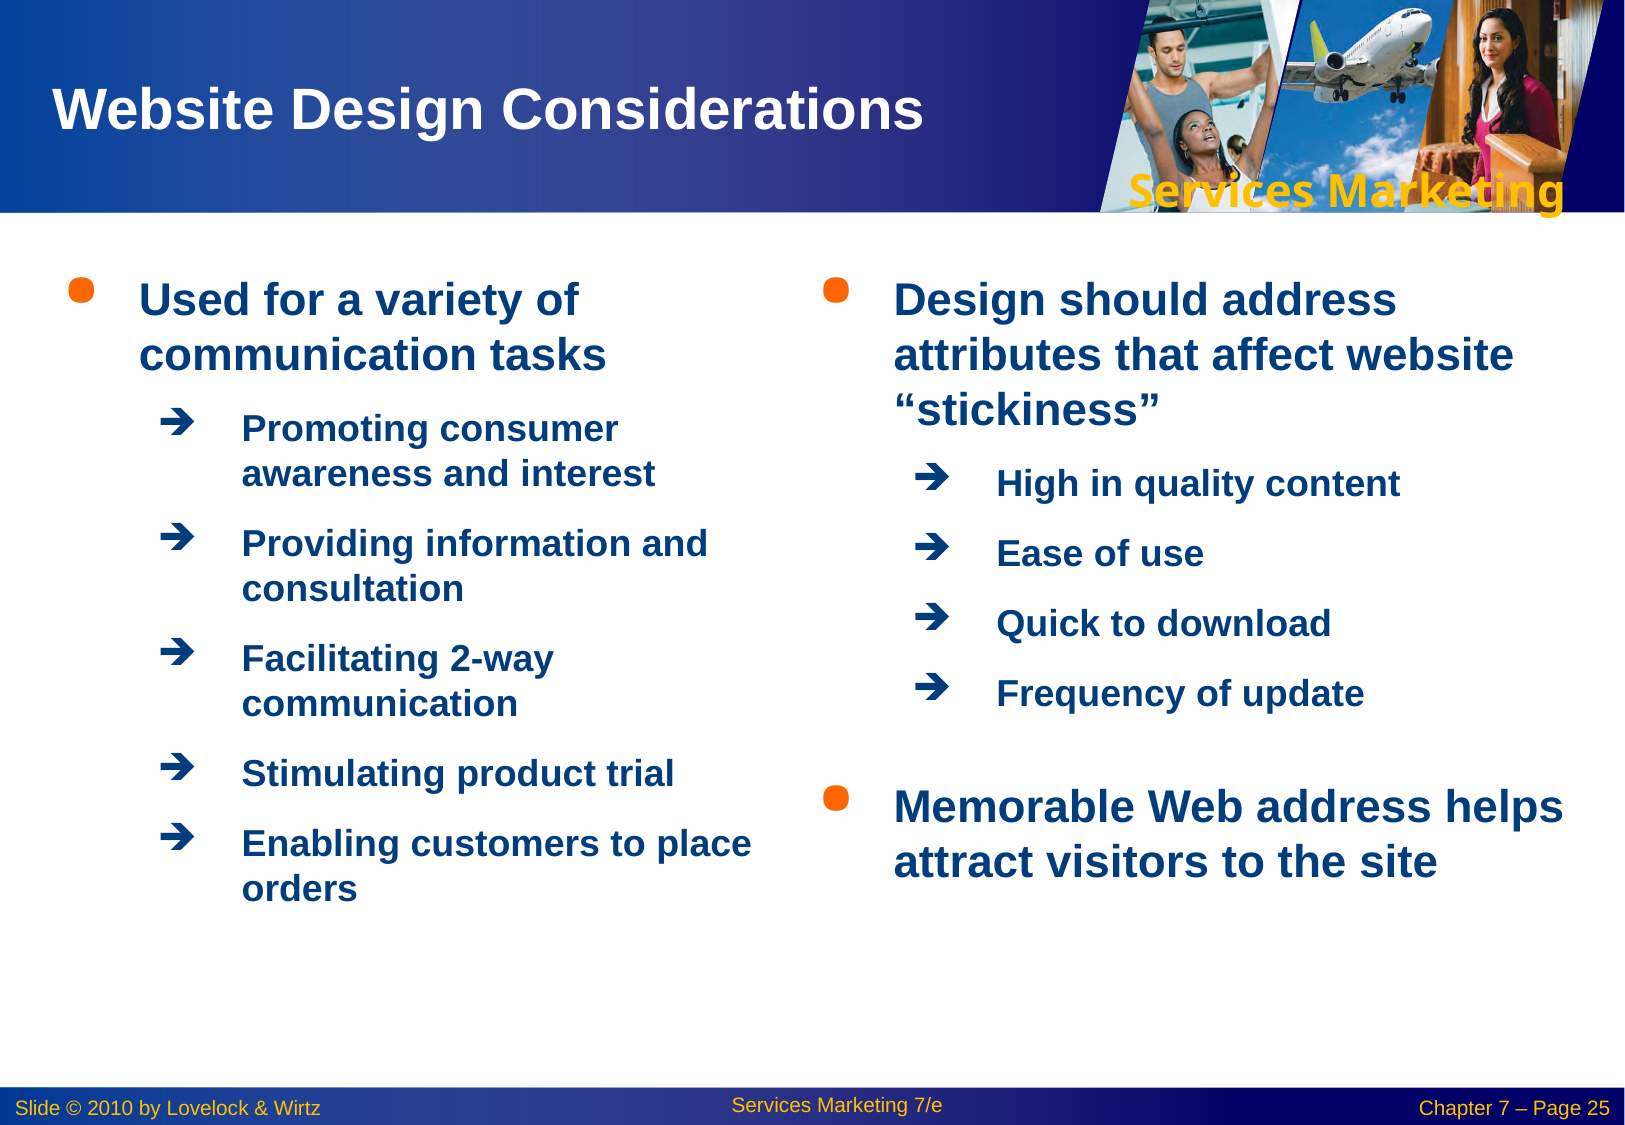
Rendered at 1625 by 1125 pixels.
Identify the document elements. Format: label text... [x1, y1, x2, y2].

picture [1546, 187, 1556, 202]
picture [1100, 0, 1604, 213]
picture [1162, 186, 1172, 192]
title Website Design Considerations [36, 37, 1088, 176]
list Used for a variety of communication tasks Promoting consumer awareness and interest Providing information and consultation Facilitating 2-way communication Stimulating product trial Enabling customers to place orders Design should address attributes that affect website “stickiness” High in quality content Ease of use Quick to download Frequency of update Memorable Web address helps attract visitors to the site [49, 261, 1588, 1051]
